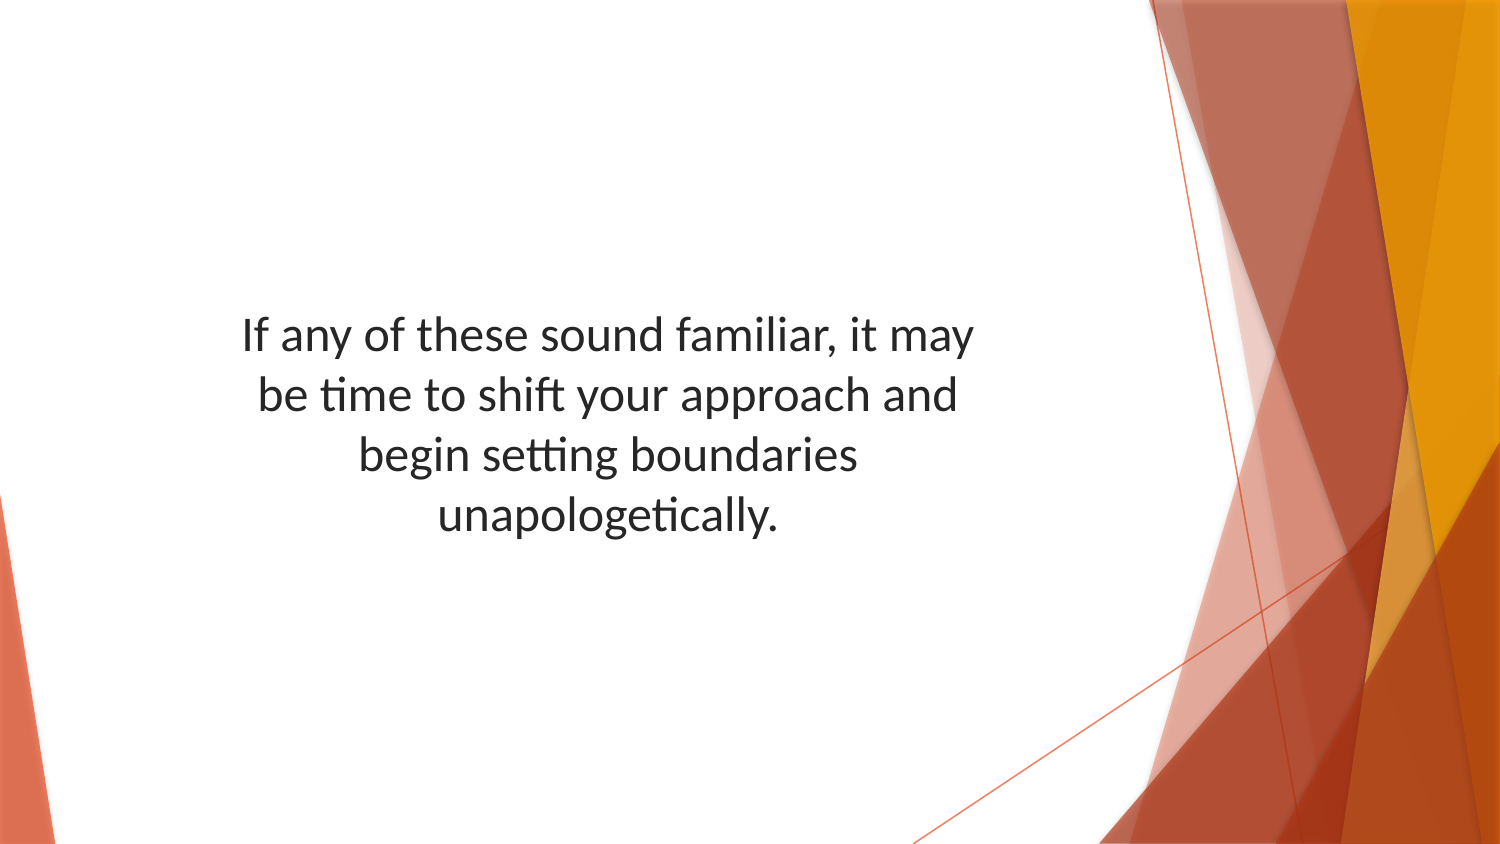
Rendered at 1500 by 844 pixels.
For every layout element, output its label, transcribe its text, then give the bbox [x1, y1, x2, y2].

list If any of these sound familiar, it may be time to shift your approach and begin setting boundaries unapologetically. [206, 114, 1010, 729]
